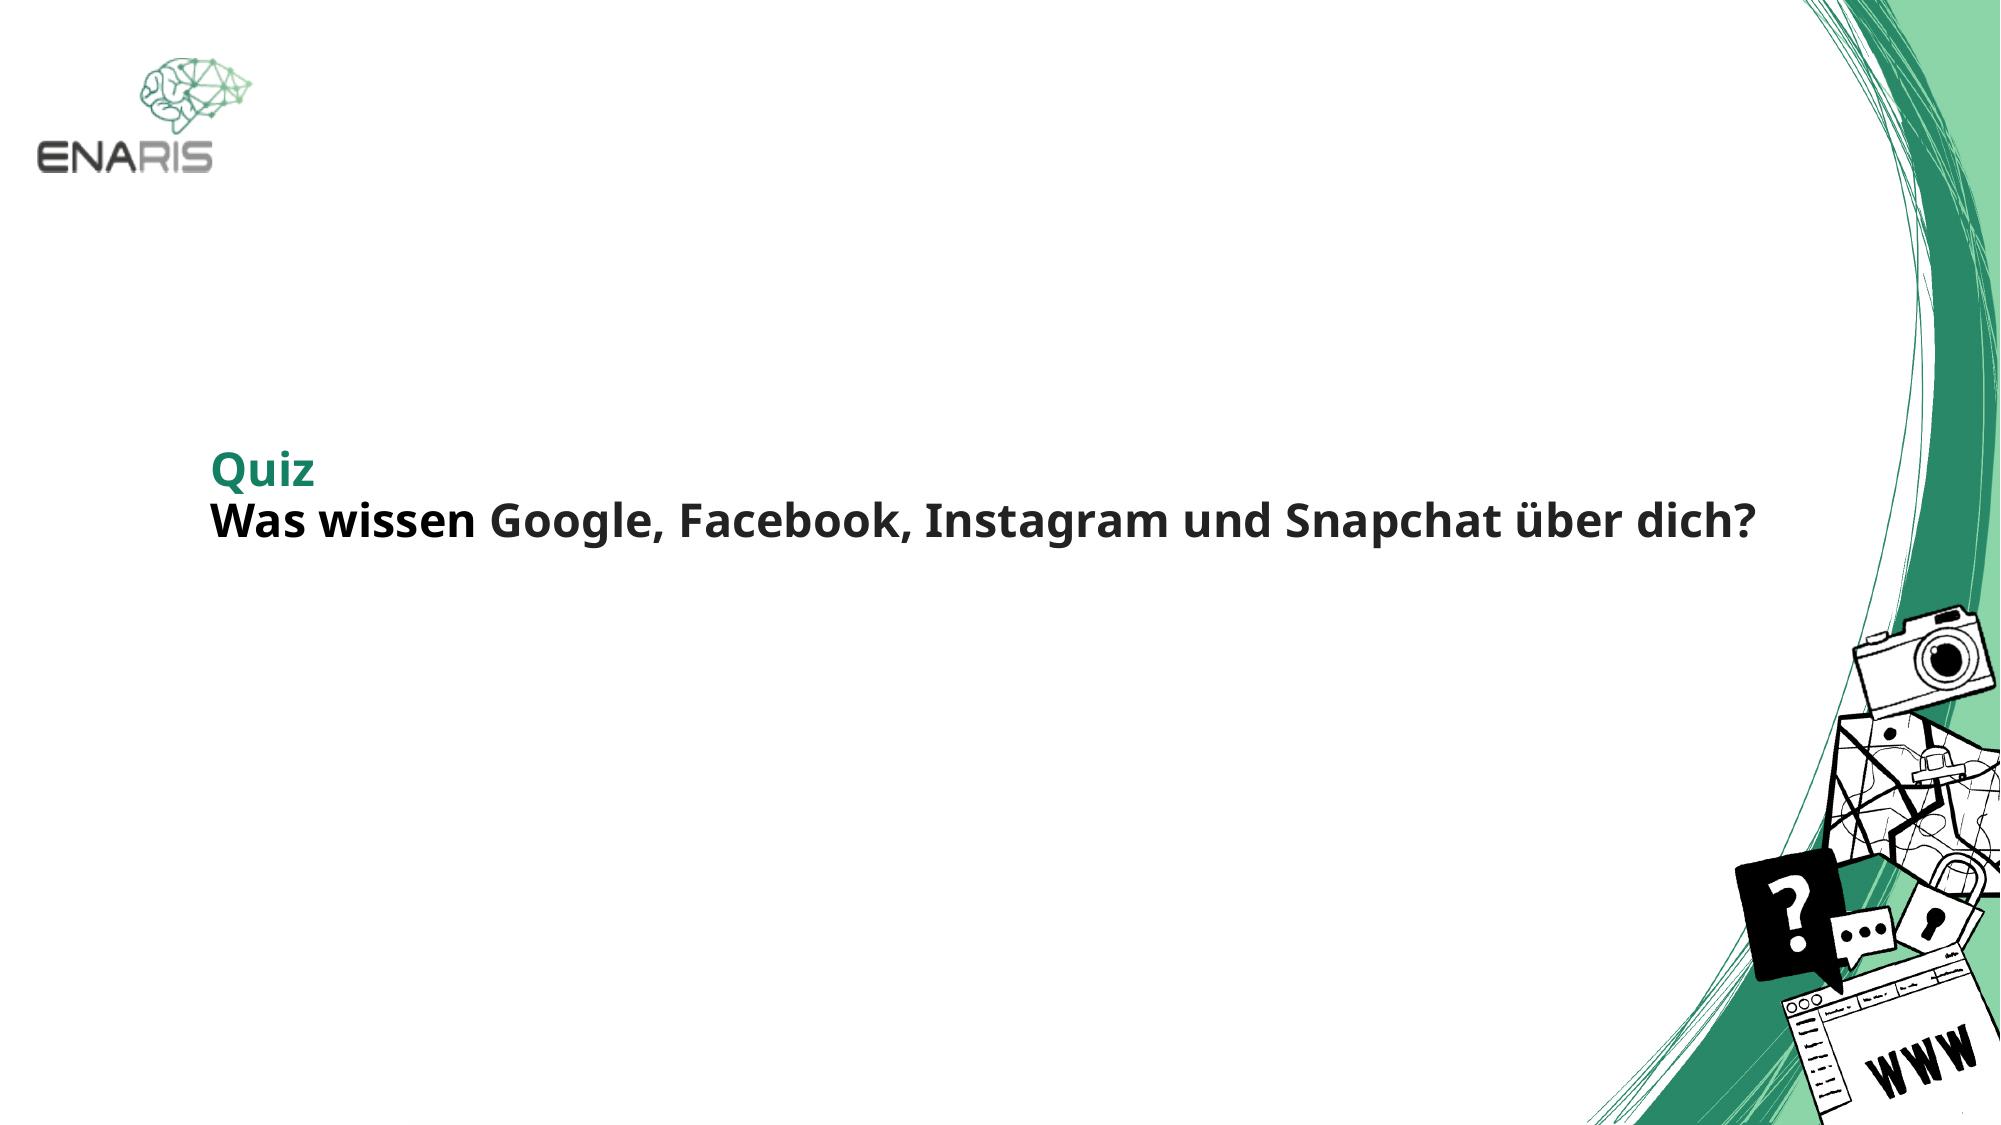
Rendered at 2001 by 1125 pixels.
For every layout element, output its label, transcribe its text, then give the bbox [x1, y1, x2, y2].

picture [37, 58, 254, 173]
title Quiz Was wissen Google, Facebook, Instagram und Snapchat über dich? [195, 415, 1805, 634]
picture [408, 0, 2000, 1125]
